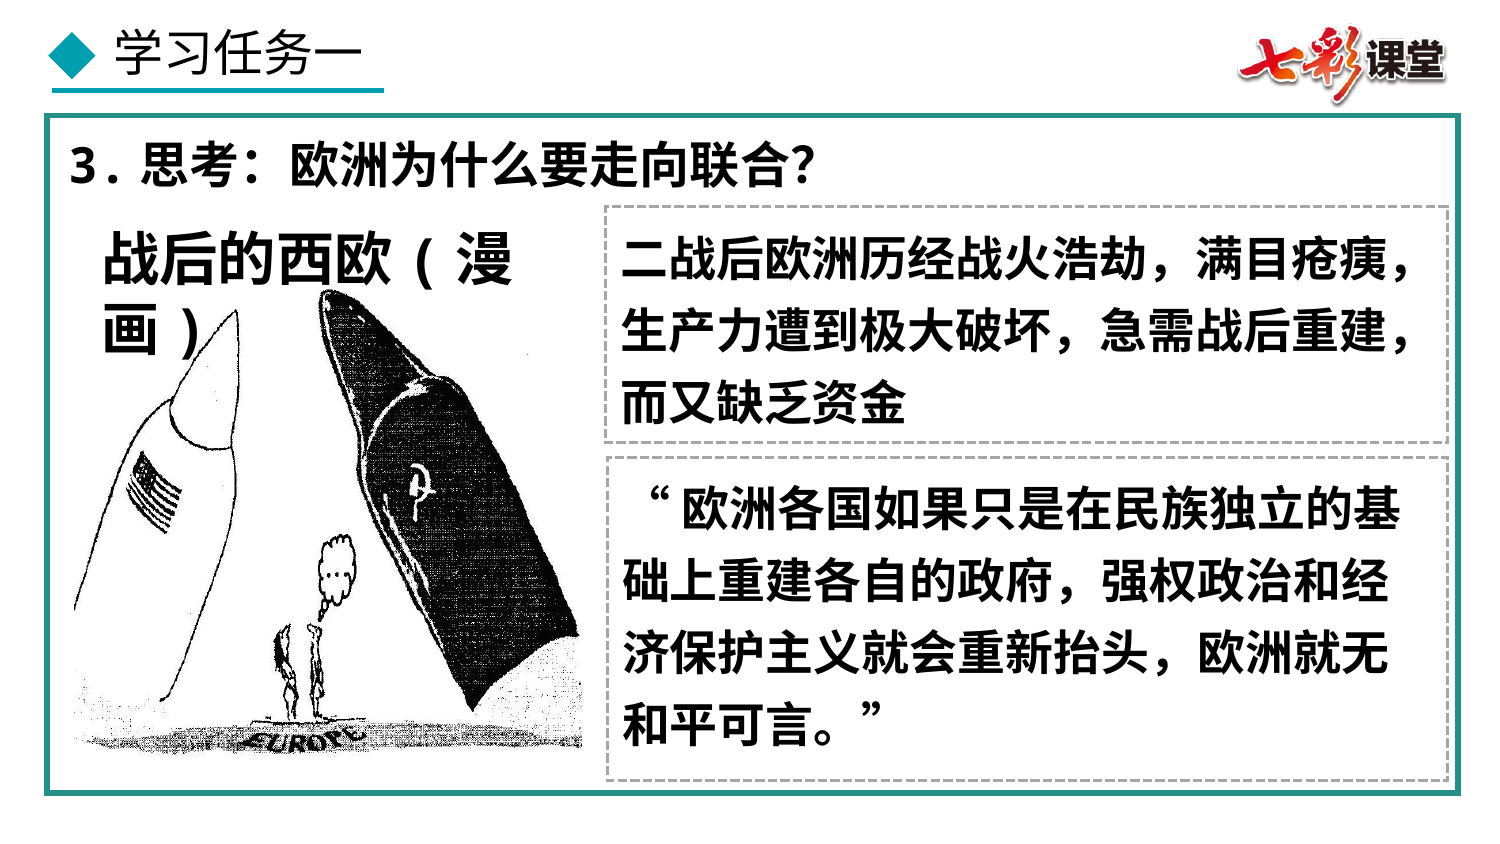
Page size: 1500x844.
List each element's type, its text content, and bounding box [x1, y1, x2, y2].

text_box 二战后欧洲历经战火浩劫，满目疮痍，生产力遭到极大破坏，急需战后重建，而又缺乏资金 [605, 206, 1448, 443]
text_box 3.思考：欧洲为什么要走向联合？ [53, 126, 927, 202]
text_box “欧洲各国如果只是在民族独立的基础上重建各自的政府，强权政治和经济保护主义就会重新抬头，欧洲就无和平可言。” [607, 457, 1448, 781]
picture [1234, 20, 1451, 108]
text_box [74, 214, 602, 758]
